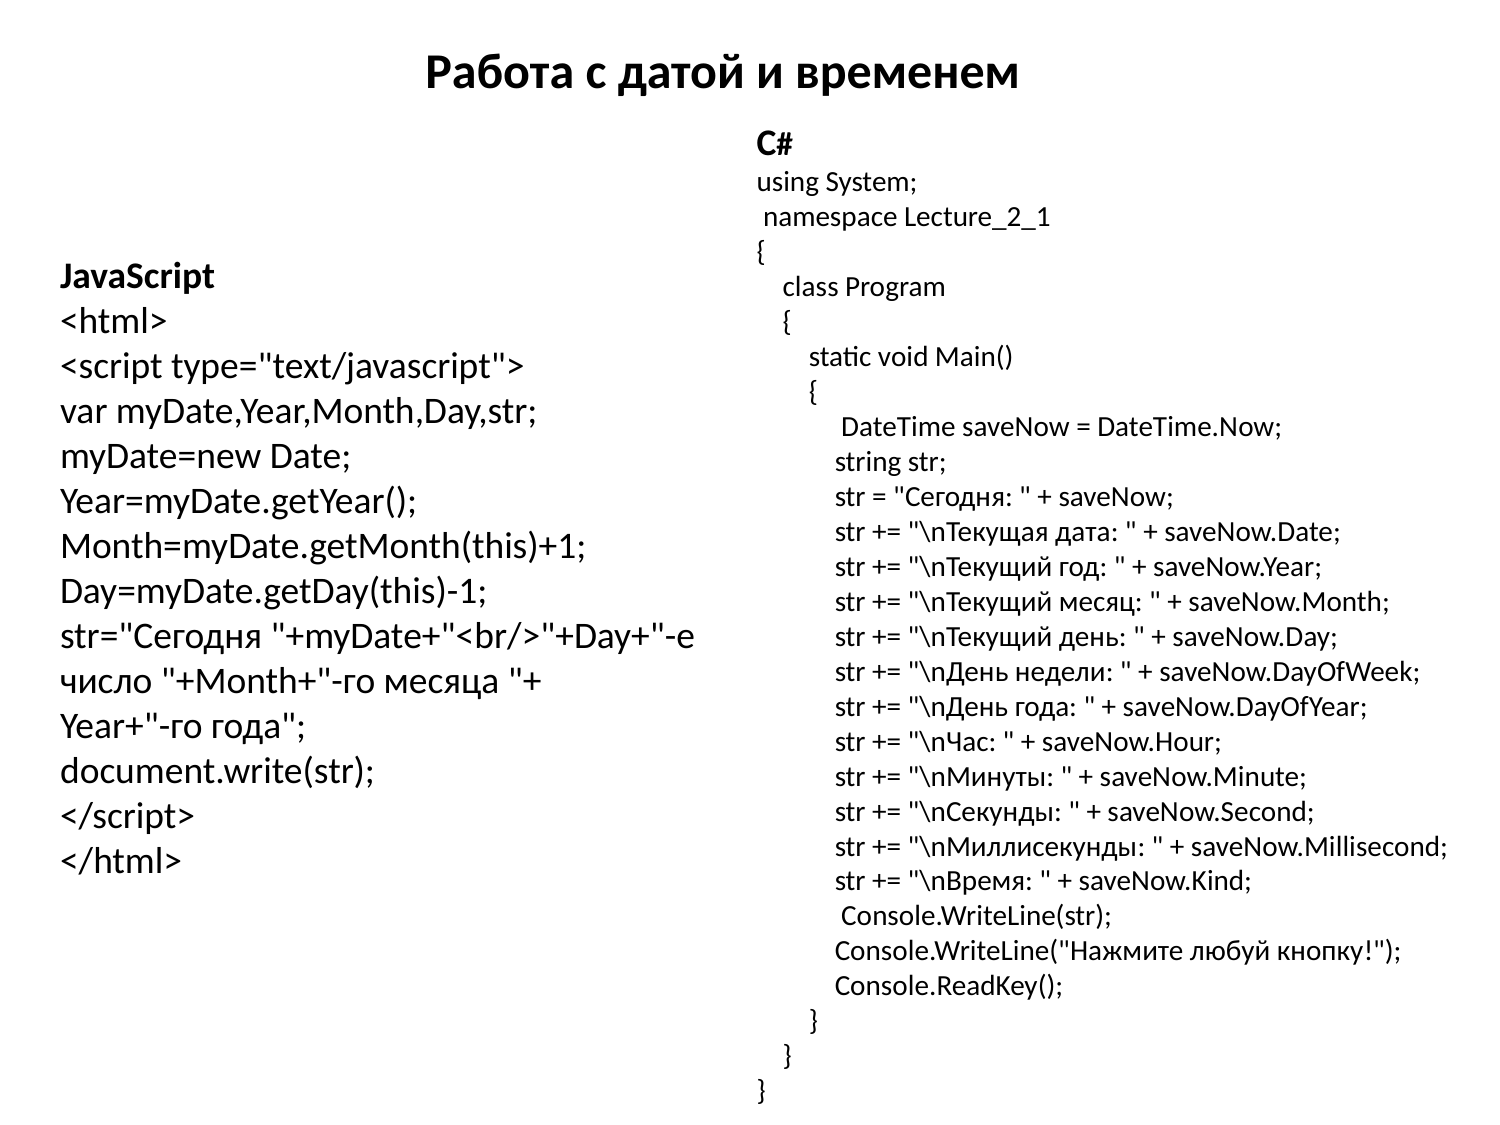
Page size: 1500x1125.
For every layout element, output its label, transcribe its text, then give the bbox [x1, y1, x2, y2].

text_box Работа с датой и временем [410, 30, 1036, 106]
text_box JavaScript <html> <script type="text/javascript"> var myDate,Year,Month,Day,str; myDate=new Date; Year=myDate.getYear(); Month=myDate.getMonth(this)+1; Day=myDate.getDay(this)-1; str="Сегодня "+myDate+"<br/>"+Day+"-е число "+Month+"-го месяца "+ Year+"-го года"; document.write(str); </script> </html> [45, 243, 720, 889]
text_box C# using System; namespace Lecture_2_1 { class Program { static void Main() { DateTime saveNow = DateTime.Now; string str; str = "Сегодня: " + saveNow; str += "\nТекущая дата: " + saveNow.Date; str += "\nТекущий год: " + saveNow.Year; str += "\nТекущий месяц: " + saveNow.Month; str += "\nТекущий день: " + saveNow.Day; str += "\nДень недели: " + saveNow.DayOfWeek; str += "\nДень года: " + saveNow.DayOfYear; str += "\nЧас: " + saveNow.Hour; str += "\nМинуты: " + saveNow.Minute; str += "\nСекунды: " + saveNow.Second; str += "\nМиллисекунды: " + saveNow.Millisecond; str += "\nВремя: " + saveNow.Kind; Console.WriteLine(str); Console.WriteLine("Нажмите любуй кнопку!"); Console.ReadKey(); } } } [741, 110, 1464, 1114]
